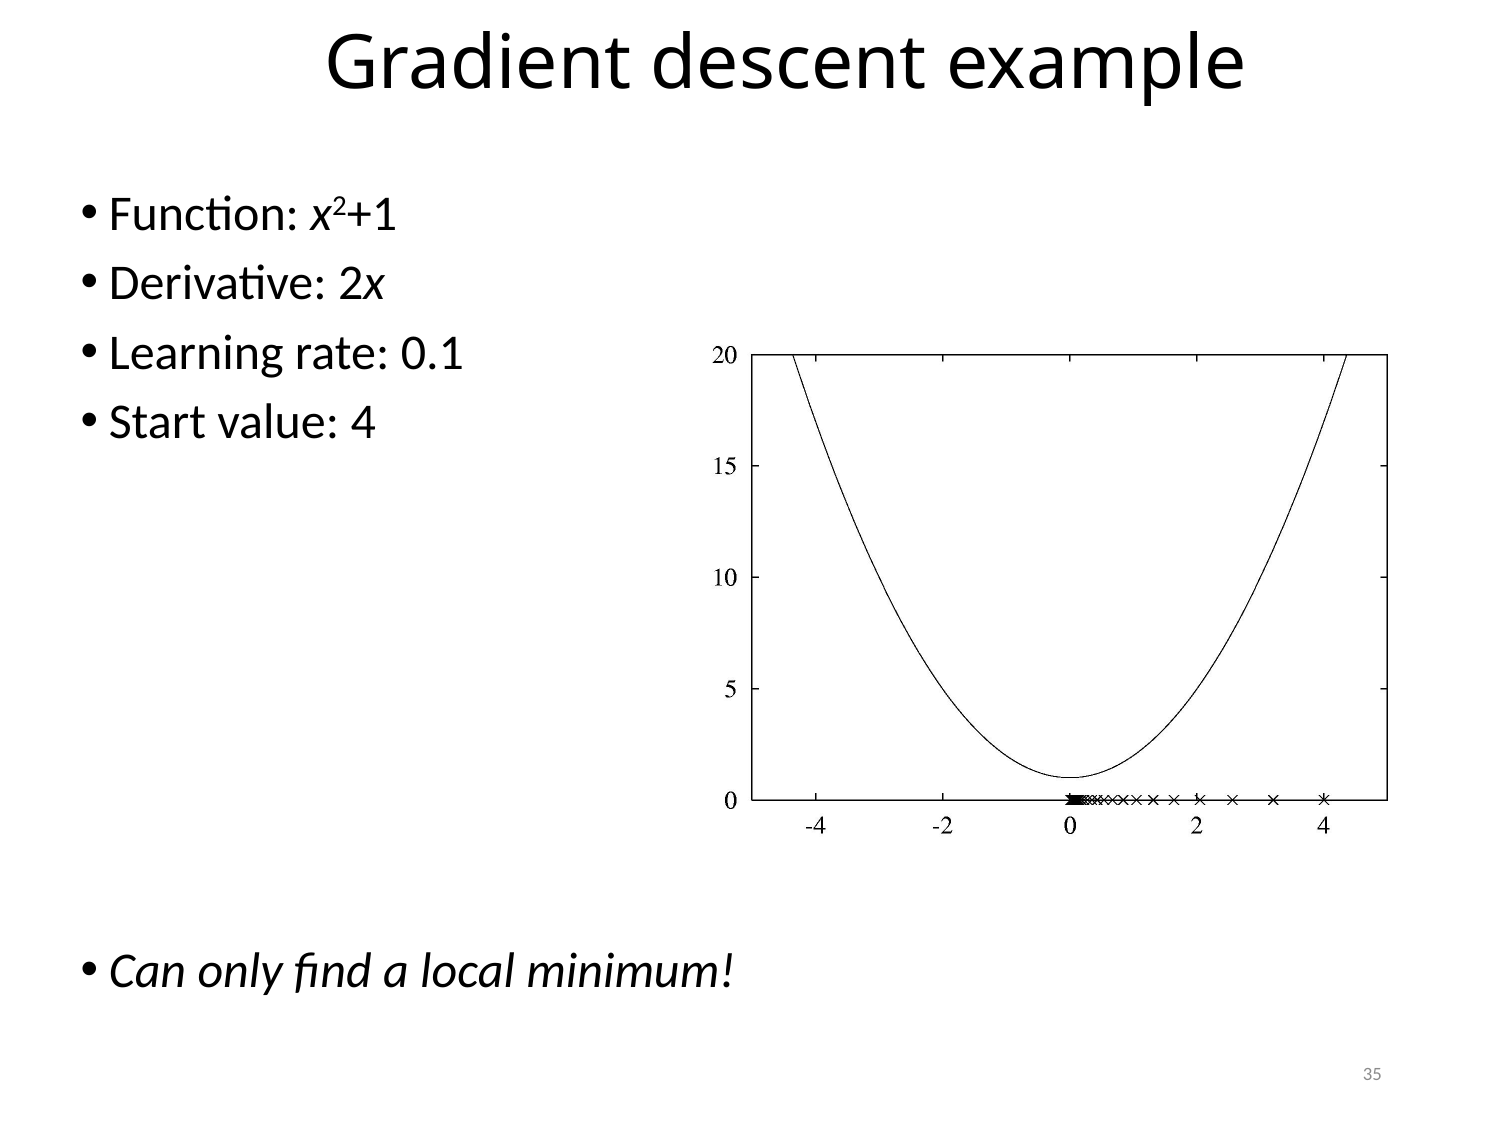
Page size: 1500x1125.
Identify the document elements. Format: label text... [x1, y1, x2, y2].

picture [679, 324, 1430, 850]
title Gradient descent example [309, 0, 1500, 159]
slide_number 35 [1059, 1042, 1397, 1103]
list Function: x2+1 Derivative: 2x Learning rate: 0.1 Start value: 4 Can only find a local minimum! [65, 179, 1416, 1006]
